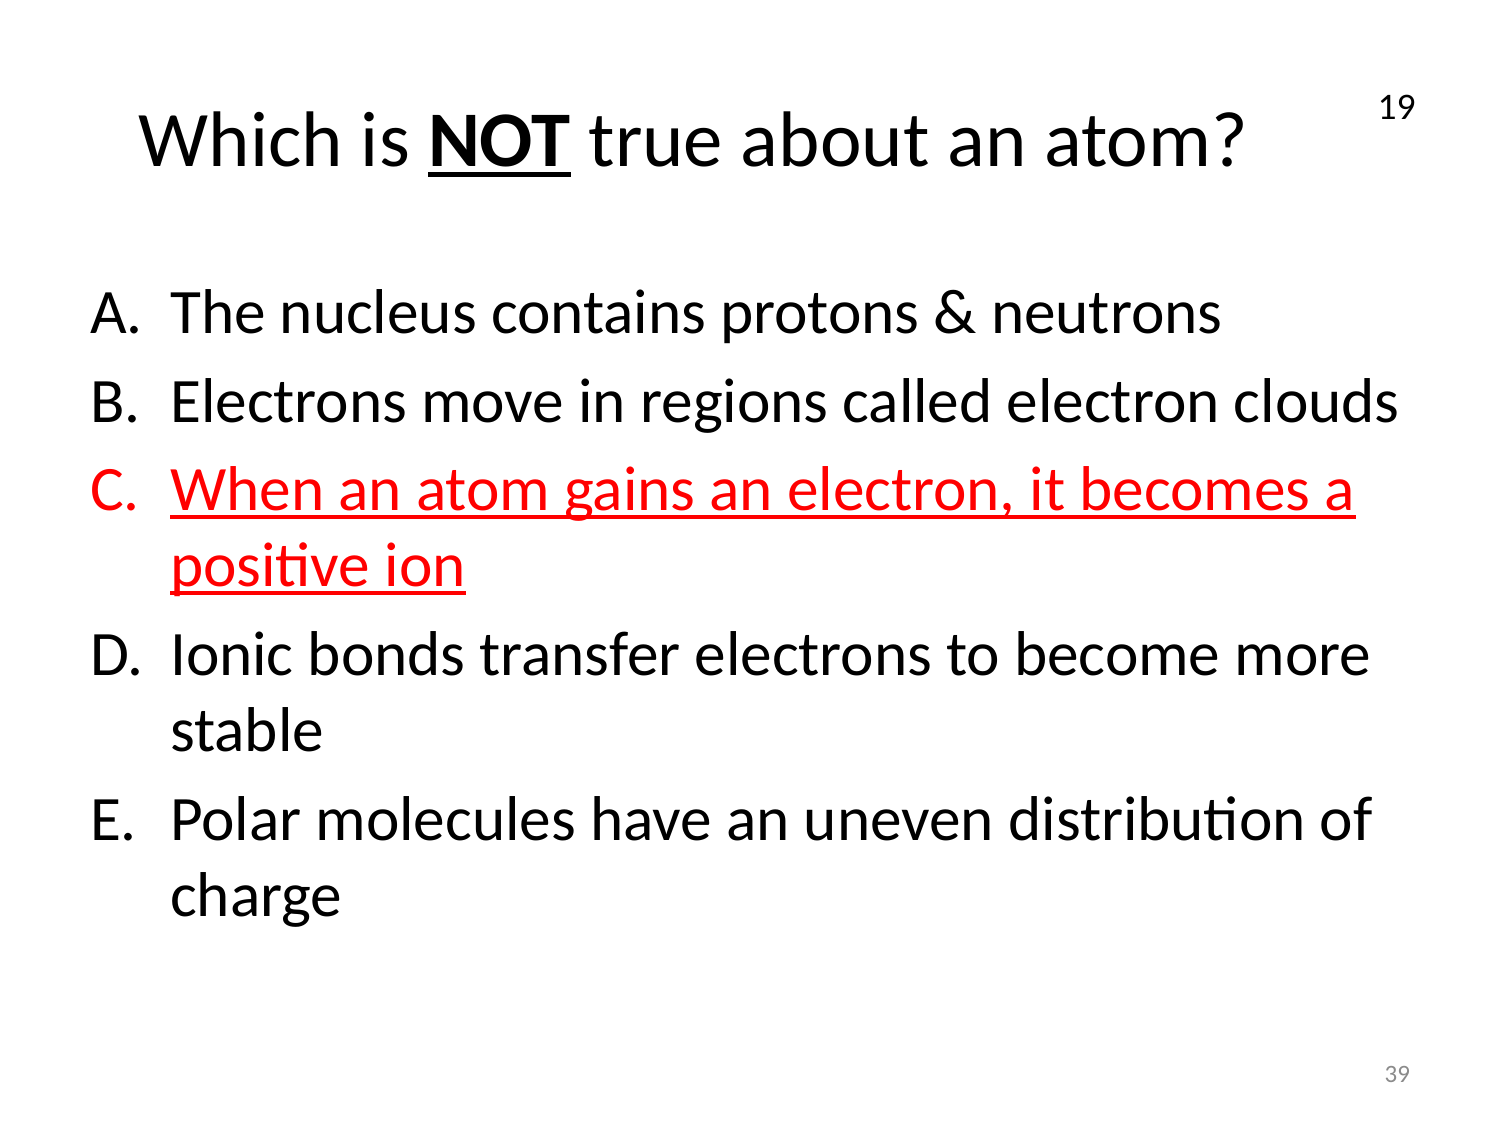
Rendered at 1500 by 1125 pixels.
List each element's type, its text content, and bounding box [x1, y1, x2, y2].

text_box 19 [1362, 74, 1431, 135]
slide_number 39 [1074, 1042, 1425, 1103]
list The nucleus contains protons & neutrons Electrons move in regions called electron clouds When an atom gains an electron, it becomes a positive ion Ionic bonds transfer electrons to become more stable Polar molecules have an uneven distribution of charge [75, 262, 1425, 1005]
title Which is NOT true about an atom? [75, 45, 1313, 225]
